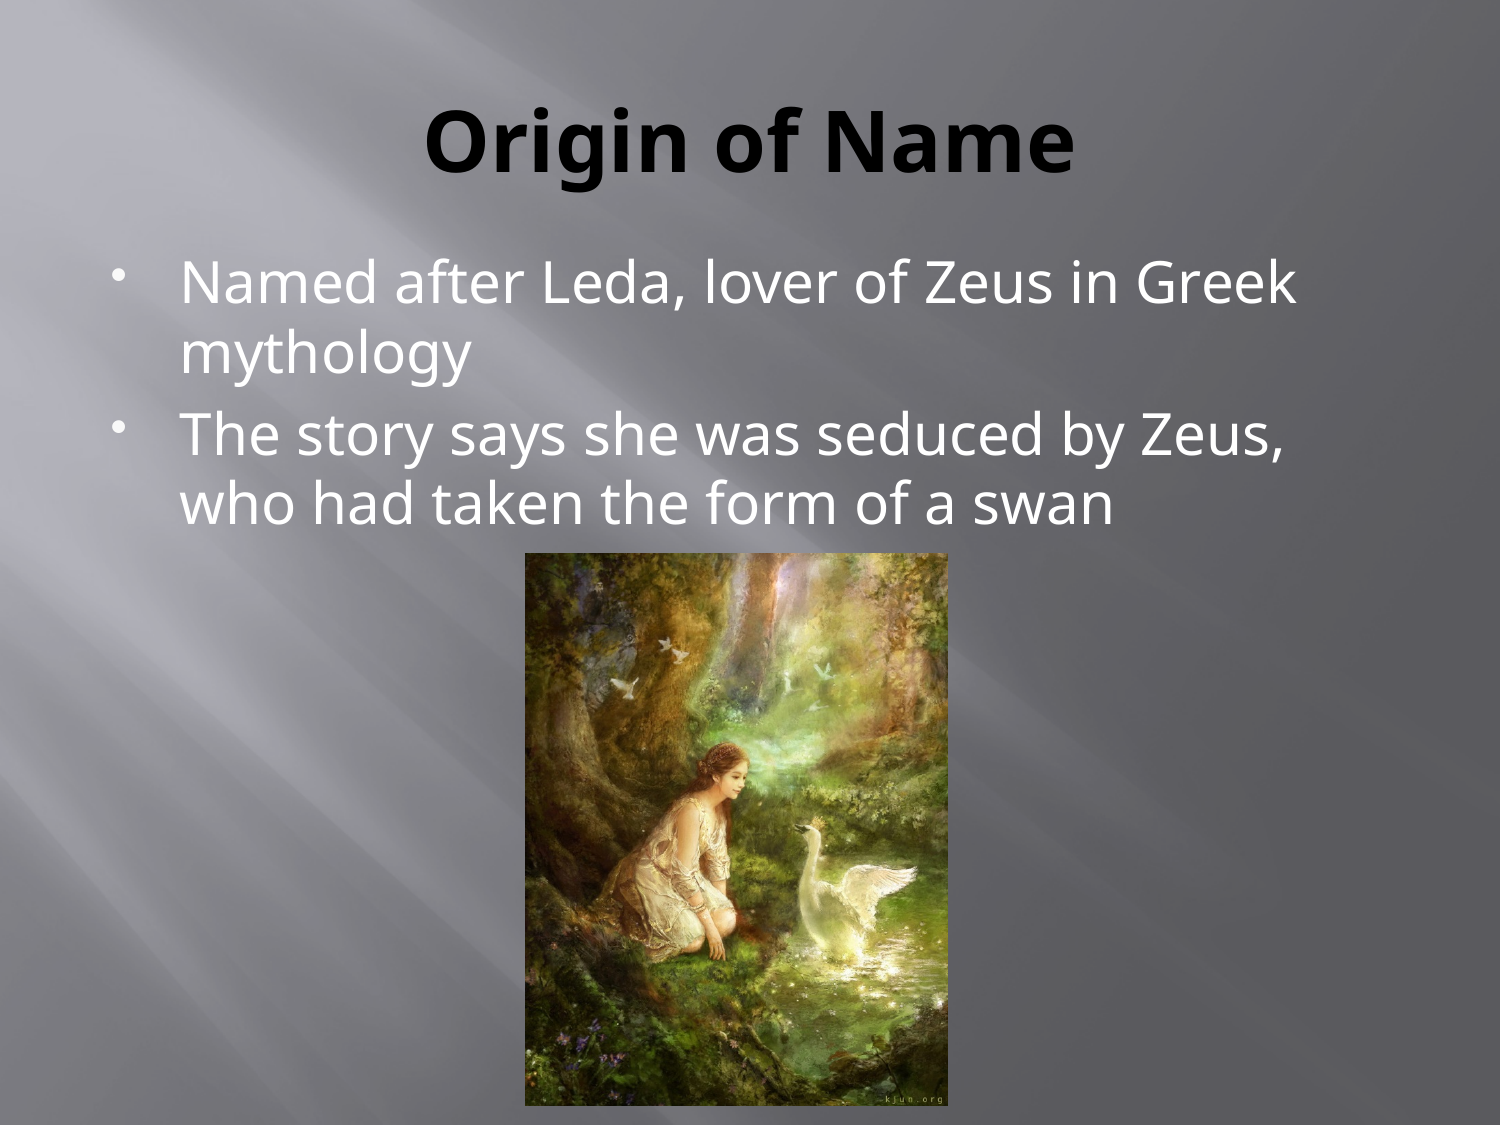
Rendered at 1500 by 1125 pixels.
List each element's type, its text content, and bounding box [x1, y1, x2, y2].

picture [524, 553, 948, 1106]
list Named after Leda, lover of Zeus in Greek mythology The story says she was seduced by Zeus, who had taken the form of a swan [75, 237, 1425, 1010]
title Origin of Name [75, 45, 1425, 233]
